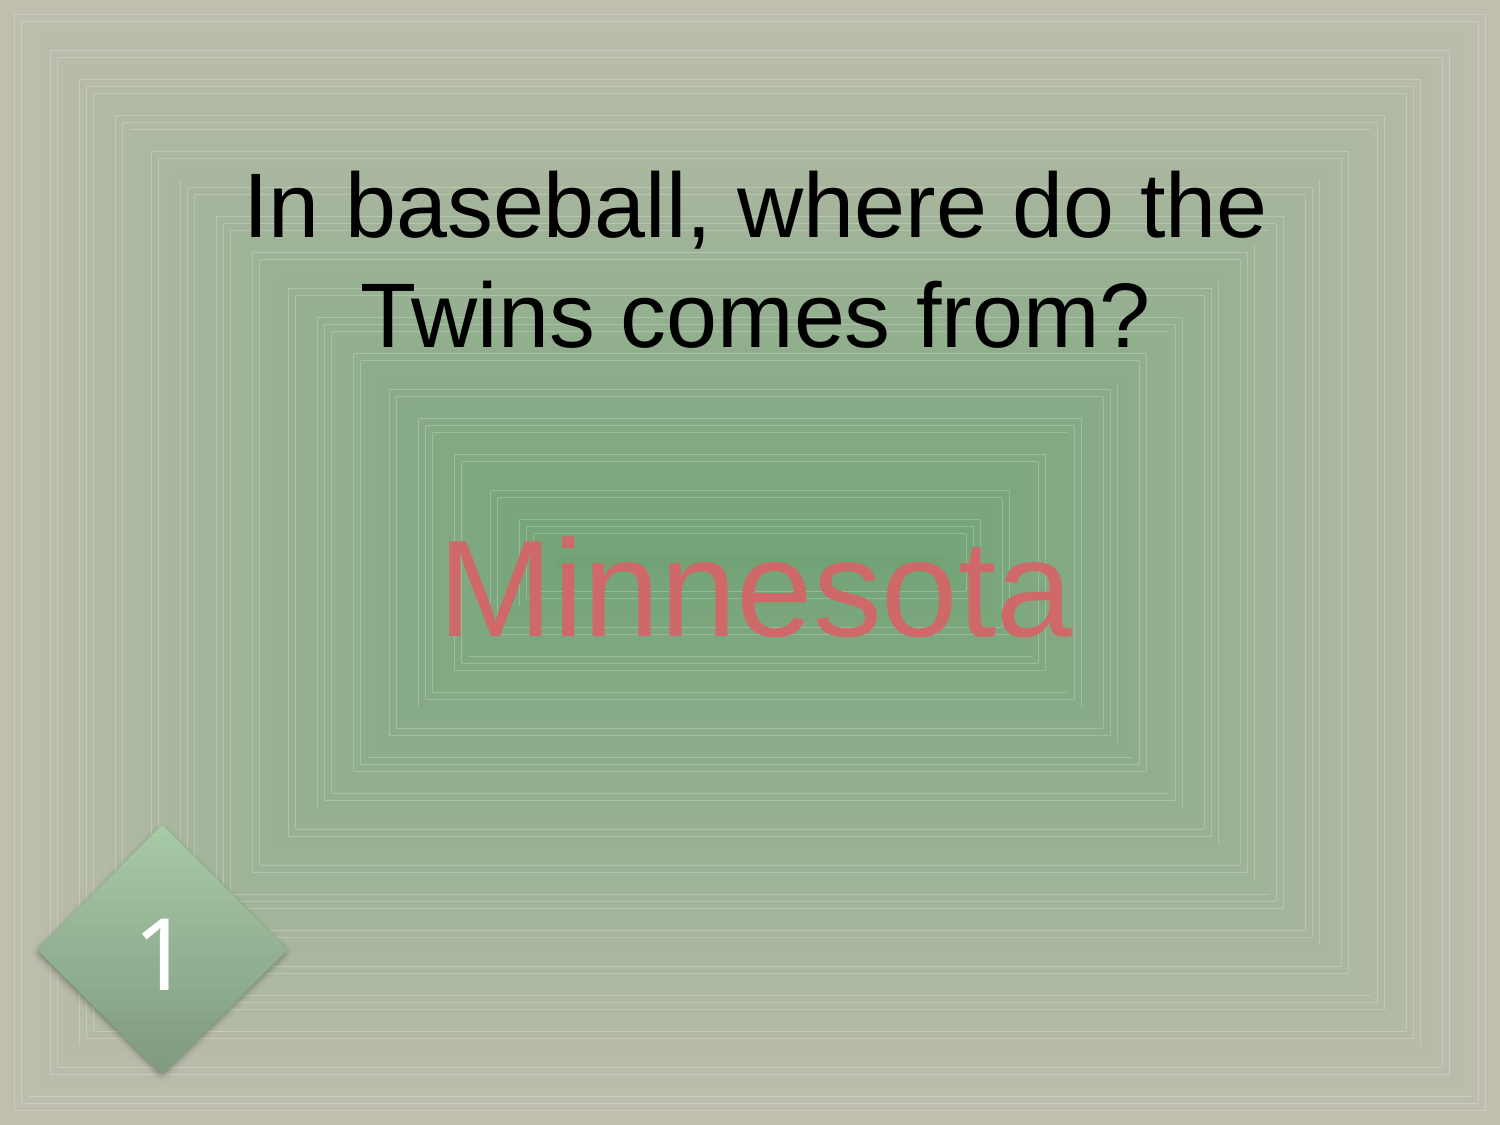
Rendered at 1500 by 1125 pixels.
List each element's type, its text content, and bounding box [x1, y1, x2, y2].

text_box Minnesota [112, 412, 1400, 750]
title In baseball, where do the Twins comes from? [112, 87, 1401, 426]
text_box 1 [37, 825, 288, 1075]
